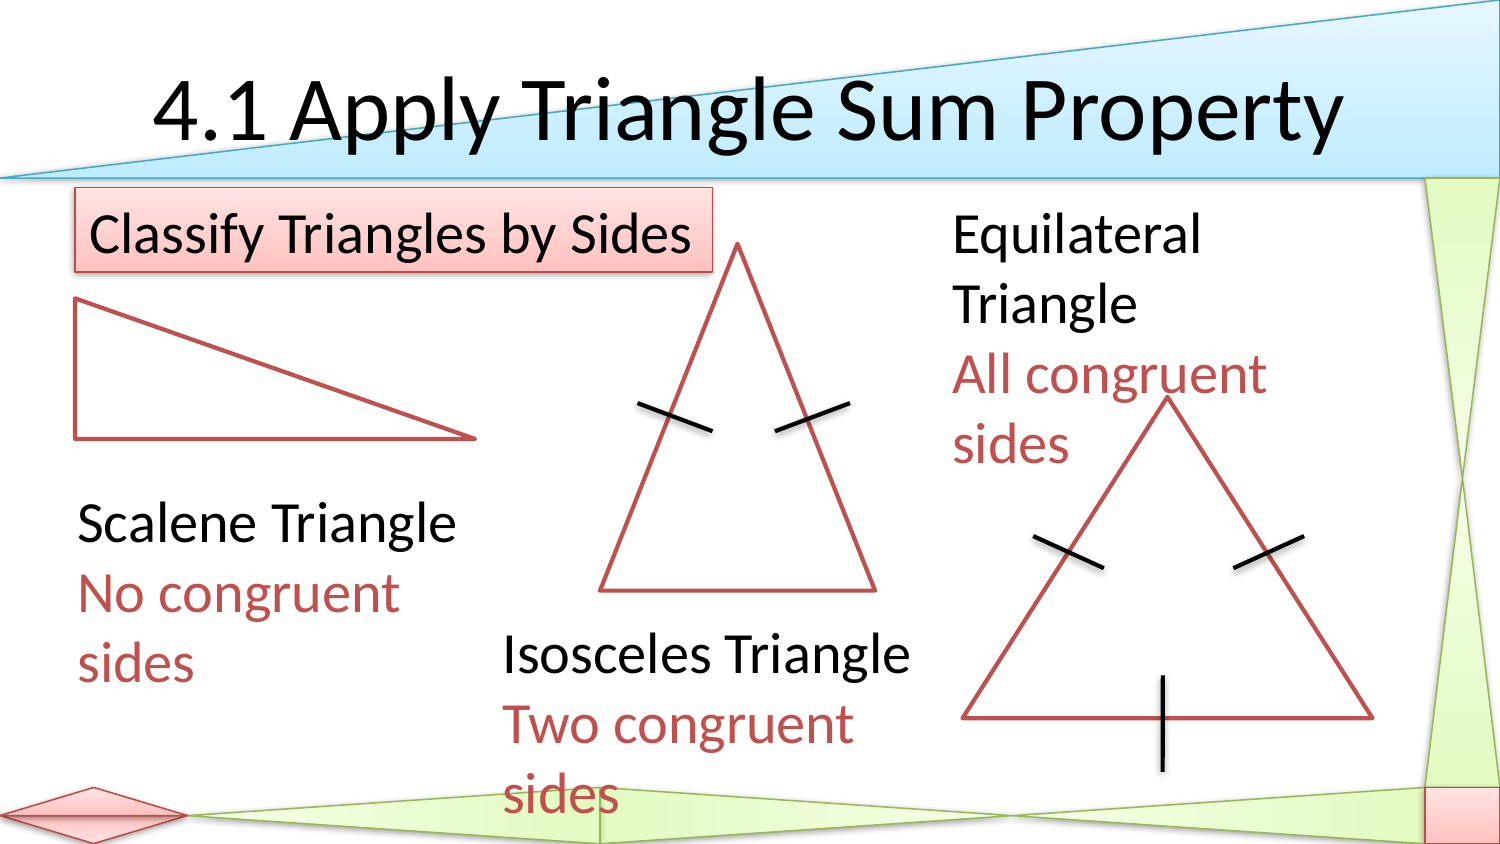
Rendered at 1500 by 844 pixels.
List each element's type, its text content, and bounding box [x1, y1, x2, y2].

text_box Equilateral Triangle All congruent sides [937, 187, 1400, 483]
text_box Isosceles Triangle Two congruent sides [487, 607, 950, 833]
text_box [72, 296, 478, 442]
title 4.1 Apply Triangle Sum Property [75, 33, 1425, 175]
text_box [599, 243, 876, 591]
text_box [962, 396, 1373, 773]
text_box Scalene Triangle No congruent sides [62, 476, 475, 702]
text_box Classify Triangles by Sides [74, 187, 713, 273]
